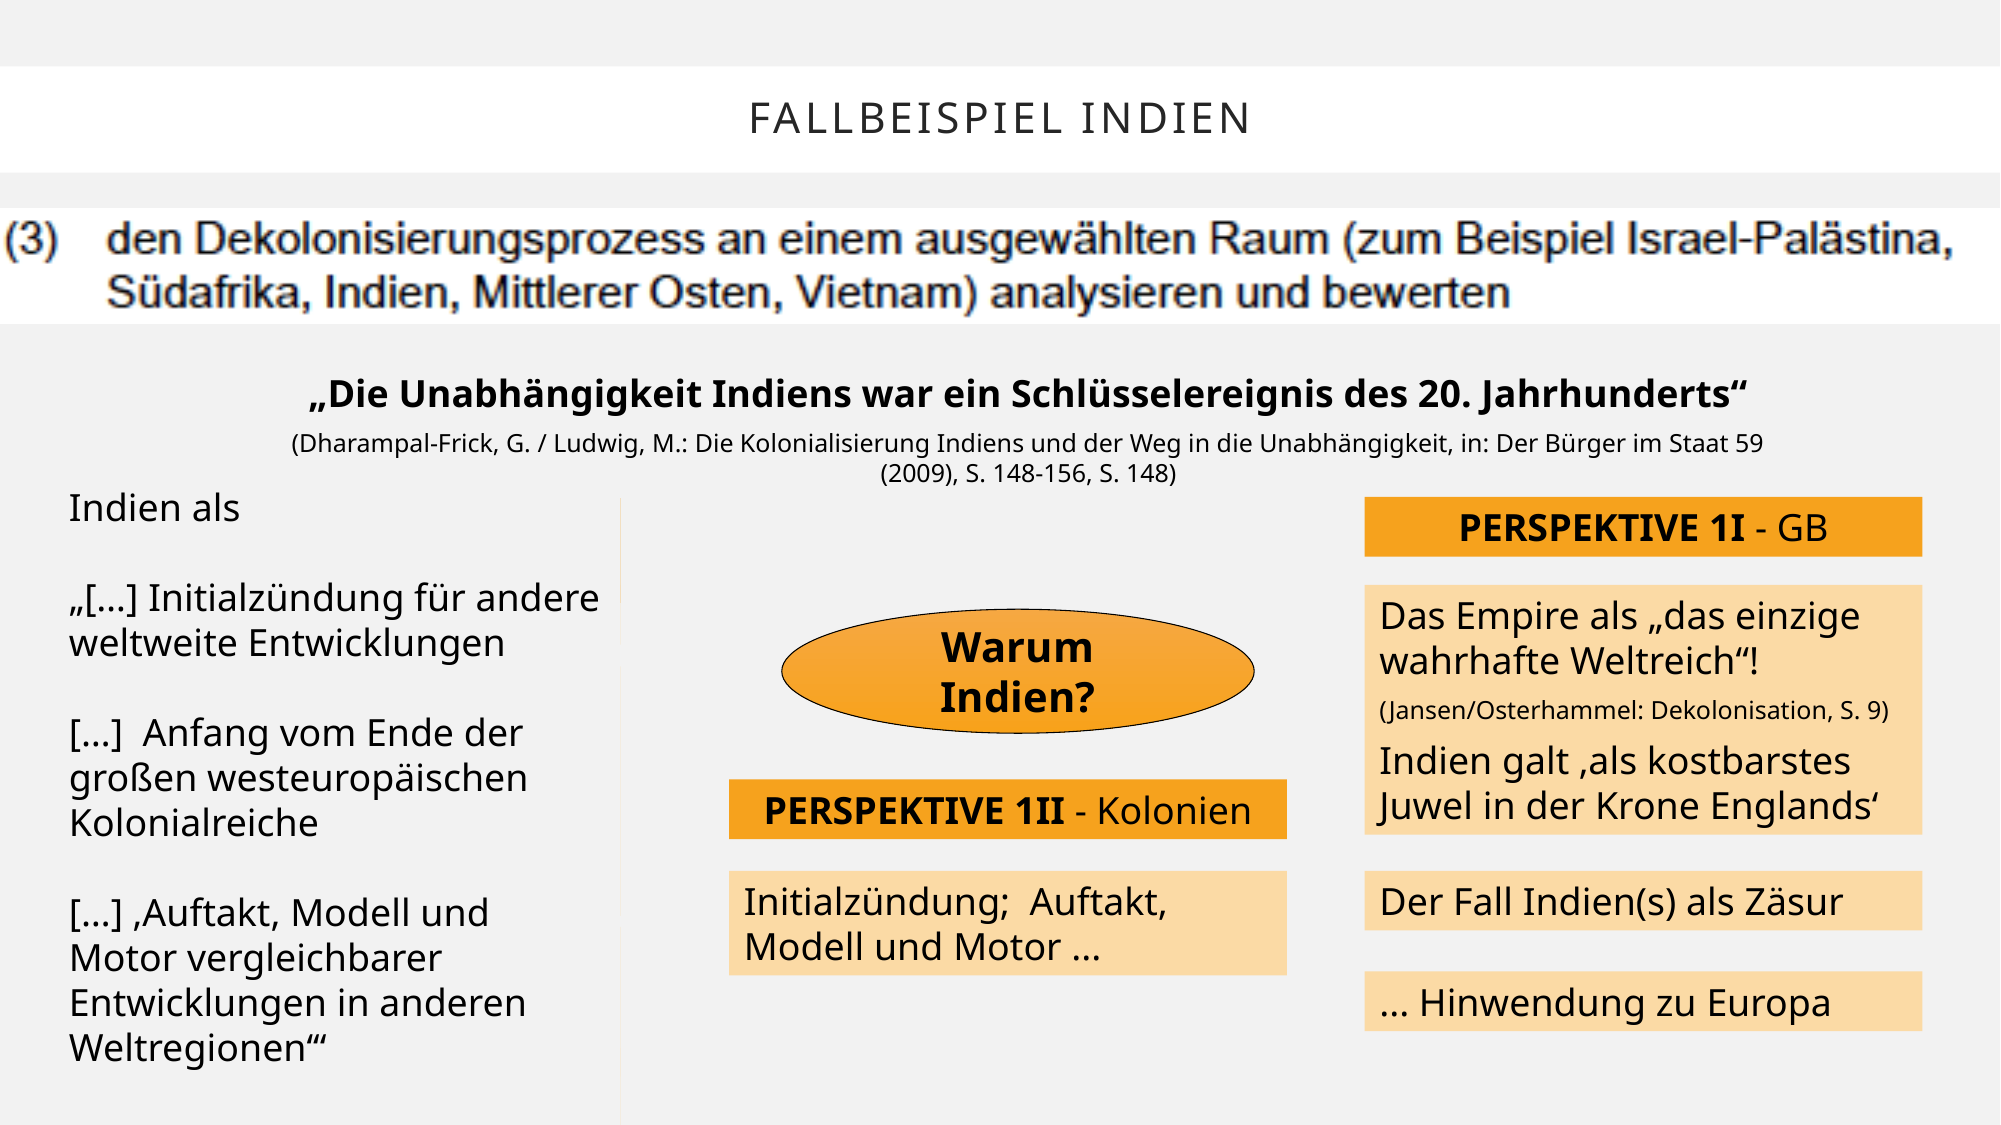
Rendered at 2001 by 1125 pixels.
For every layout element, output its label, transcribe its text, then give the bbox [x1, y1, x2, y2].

text_box Indien als „[…] Initialzündung für andere weltweite Entwicklungen […] Anfang vom Ende der großen westeuropäischen Kolonialreiche […] ‚Auftakt, Modell und Motor vergleichbarer Entwicklungen in anderen Weltregionen‘“ (Dharampal-Frick/Ludwig: Indien, S. 148) [54, 476, 621, 1125]
picture [0, 208, 2001, 324]
text_box Der Fall Indien(s) als Zäsur [1364, 870, 1923, 931]
text_box Initialzündung; Auftakt, Modell und Motor ... [729, 870, 1287, 976]
text_box Warum Indien? [781, 608, 1255, 734]
text_box PERSPEKTIVE 1I - GB [1364, 496, 1923, 557]
title Fallbeispiel Indien [0, 64, 2000, 175]
text_box ... Hinwendung zu Europa [1364, 971, 1923, 1032]
text_box „Die Unabhängigkeit Indiens war ein Schlüsselereignis des 20. Jahrhunderts“ (Dharampal-Frick, G. / Ludwig, M.: Die Kolonialisierung Indiens und der Weg in die Unabhängigkeit, in: Der Bürger im Staat 59 (2009), S. 148-156, S. 148) [246, 362, 1811, 495]
text_box PERSPEKTIVE 1II - Kolonien [729, 779, 1287, 840]
text_box Das Empire als „das einzige wahrhafte Weltreich“! (Jansen/Osterhammel: Dekolonisation, S. 9) Indien galt ‚als kostbarstes Juwel in der Krone Englands‘ [1364, 584, 1923, 835]
